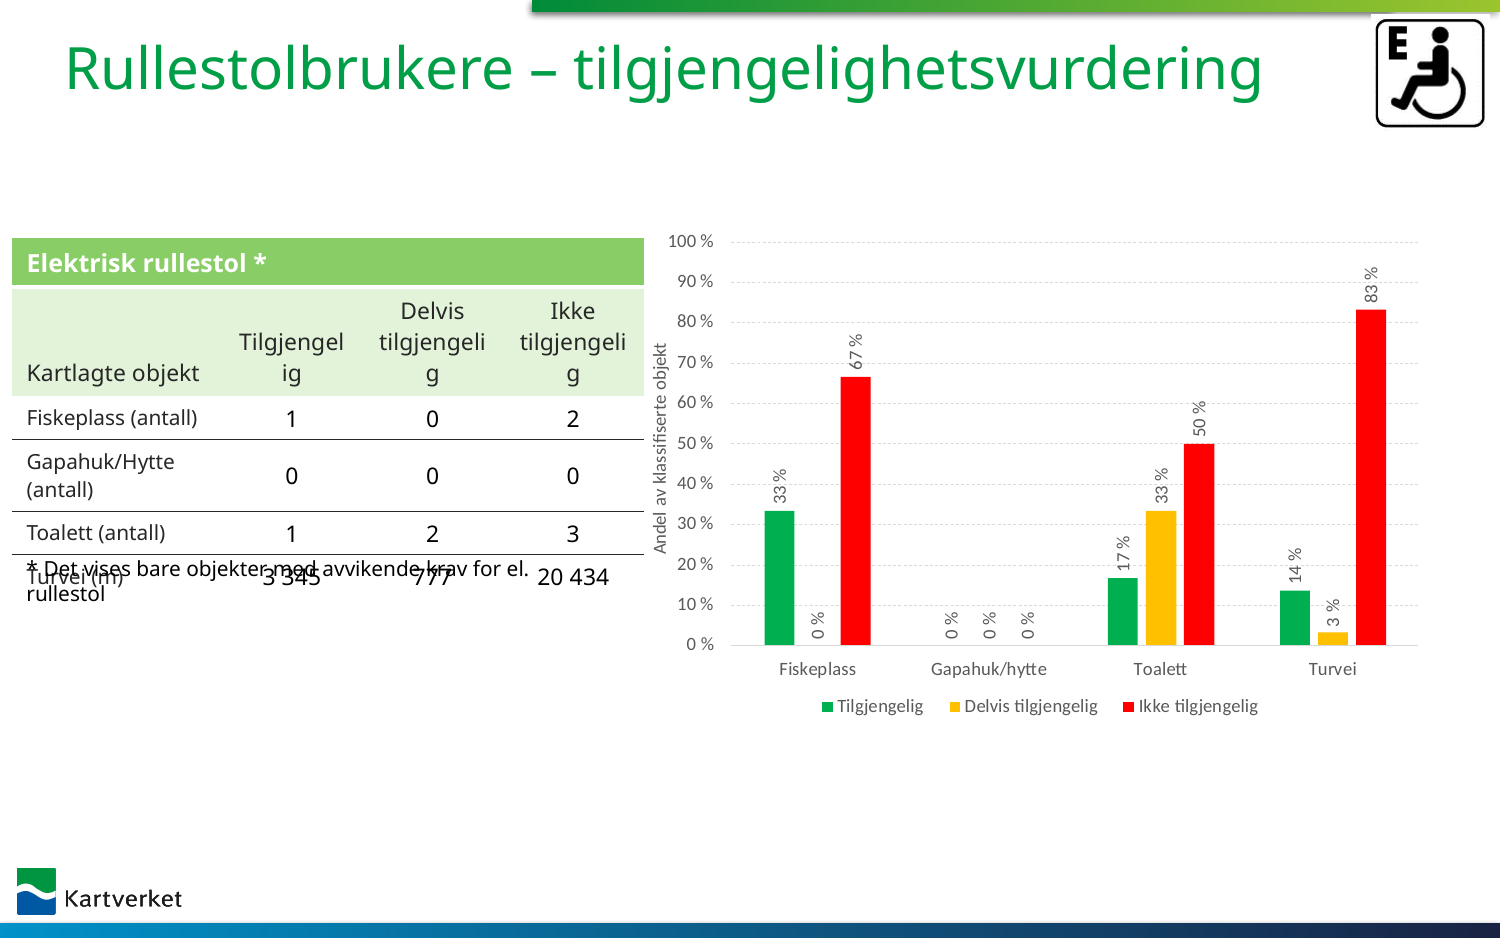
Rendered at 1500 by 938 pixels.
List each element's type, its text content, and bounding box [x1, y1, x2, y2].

table_cell 1 [222, 512, 362, 548]
table_cell Delvis tilgjengelig [362, 289, 503, 396]
table_cell 20 434 [597, 555, 638, 598]
table_cell Ikke tilgjengelig [503, 289, 638, 396]
table_cell 0 [362, 440, 503, 511]
table_cell Fiskeplass (antall) [12, 396, 222, 439]
table_cell Gapahuk/Hytte (antall) [12, 440, 222, 511]
text_box * Det vises bare objekter med avvikende krav for el. rullestol [11, 548, 597, 613]
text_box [1371, 13, 1491, 133]
table_cell 0 [362, 396, 503, 439]
table_cell 0 [222, 440, 362, 511]
table_cell 2 [503, 396, 638, 439]
table_cell 1 [222, 396, 362, 439]
table_cell Kartlagte objekt [12, 289, 222, 396]
table_header Elektrisk rullestol * [12, 238, 638, 285]
table_cell 0 [503, 440, 638, 511]
table_cell Tilgjengelig [222, 289, 362, 396]
table_cell 2 [362, 512, 503, 548]
table_cell Toalett (antall) [12, 512, 222, 548]
text_box Rullestolbrukere – tilgjengelighetsvurdering [49, 12, 1372, 109]
picture [643, 218, 1429, 728]
table_cell 3 [503, 512, 638, 554]
